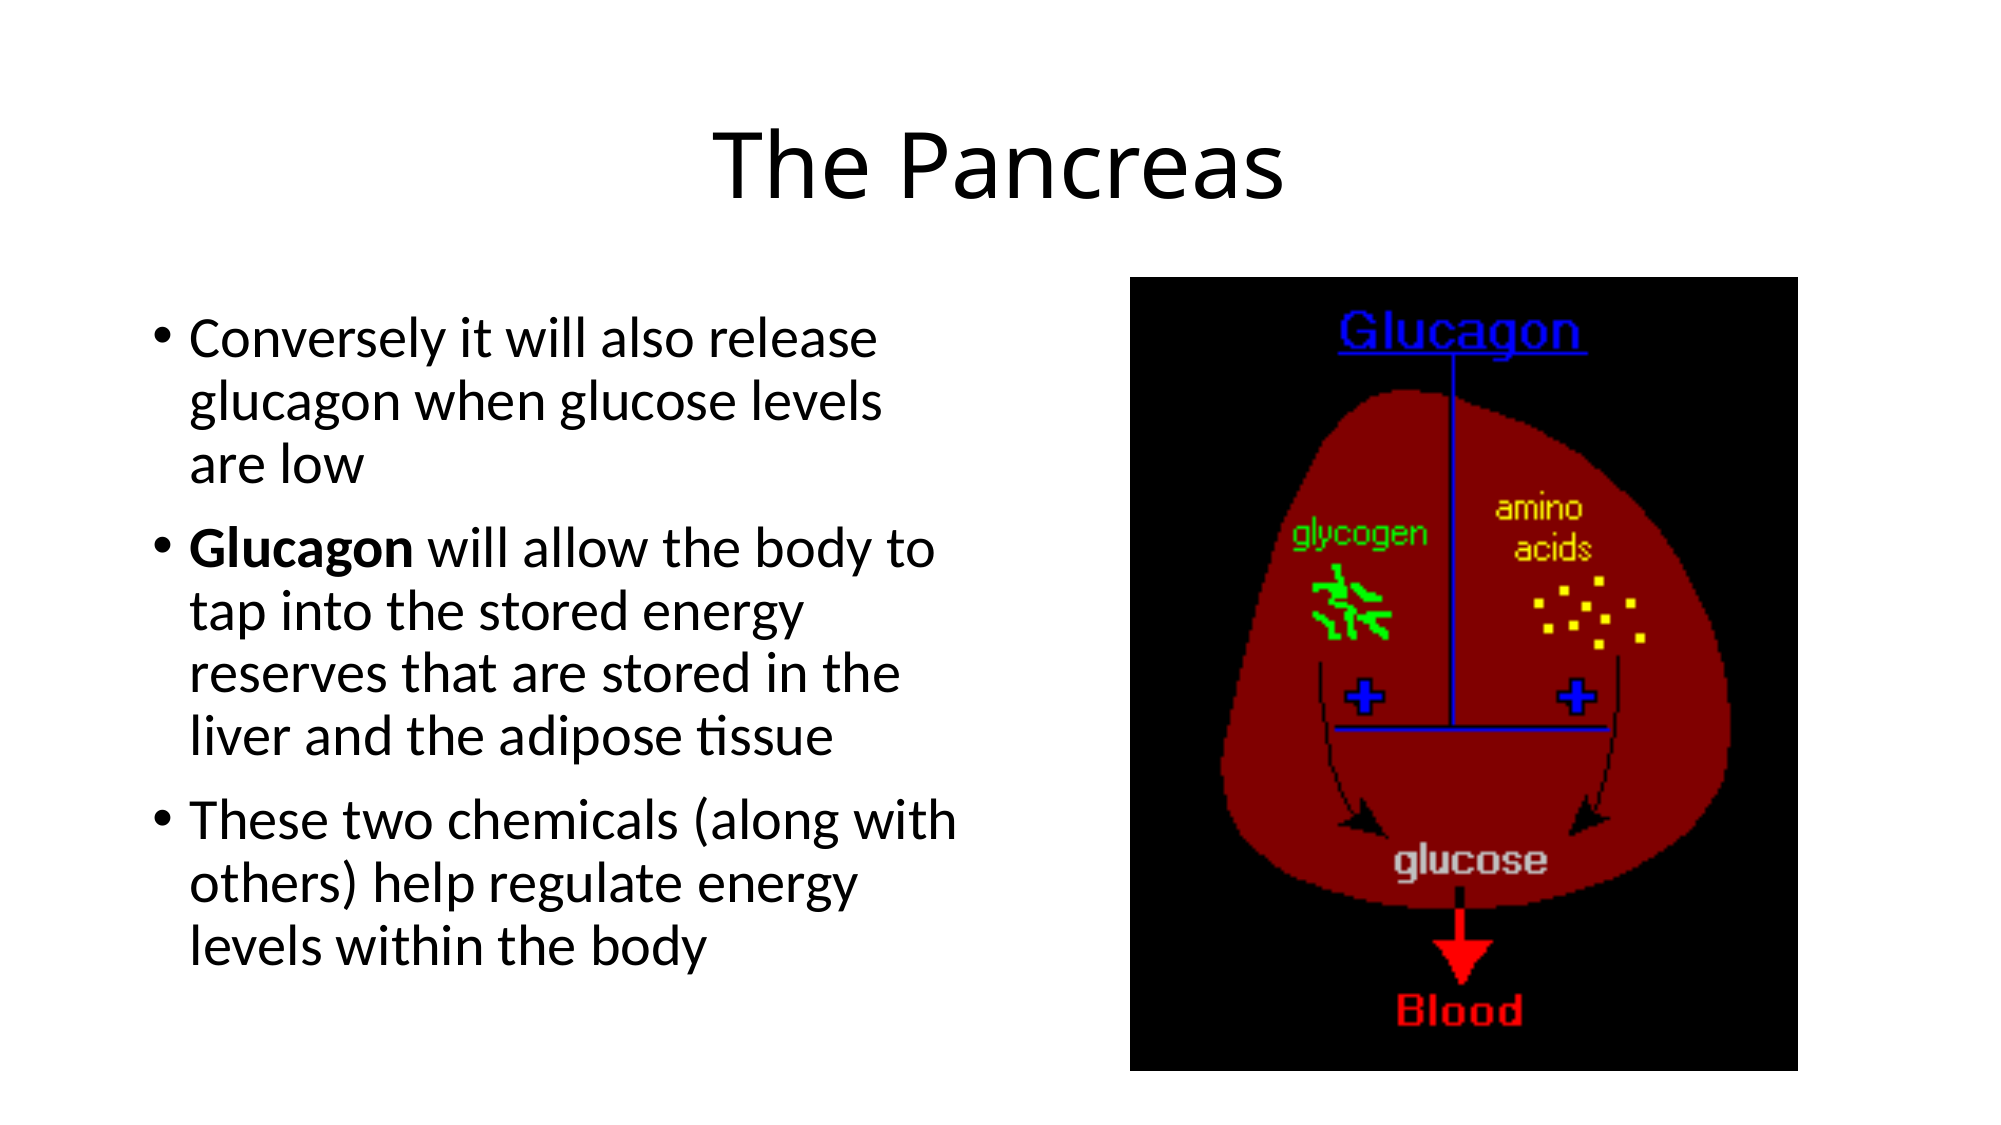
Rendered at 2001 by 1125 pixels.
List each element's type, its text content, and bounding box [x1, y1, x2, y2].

list Conversely it will also release glucagon when glucose levels are low Glucagon will allow the body to tap into the stored energy reserves that are stored in the liver and the adipose tissue These two chemicals (along with others) help regulate energy levels within the body [137, 299, 988, 1014]
title The Pancreas [137, 59, 1863, 278]
picture [1130, 277, 1798, 1071]
